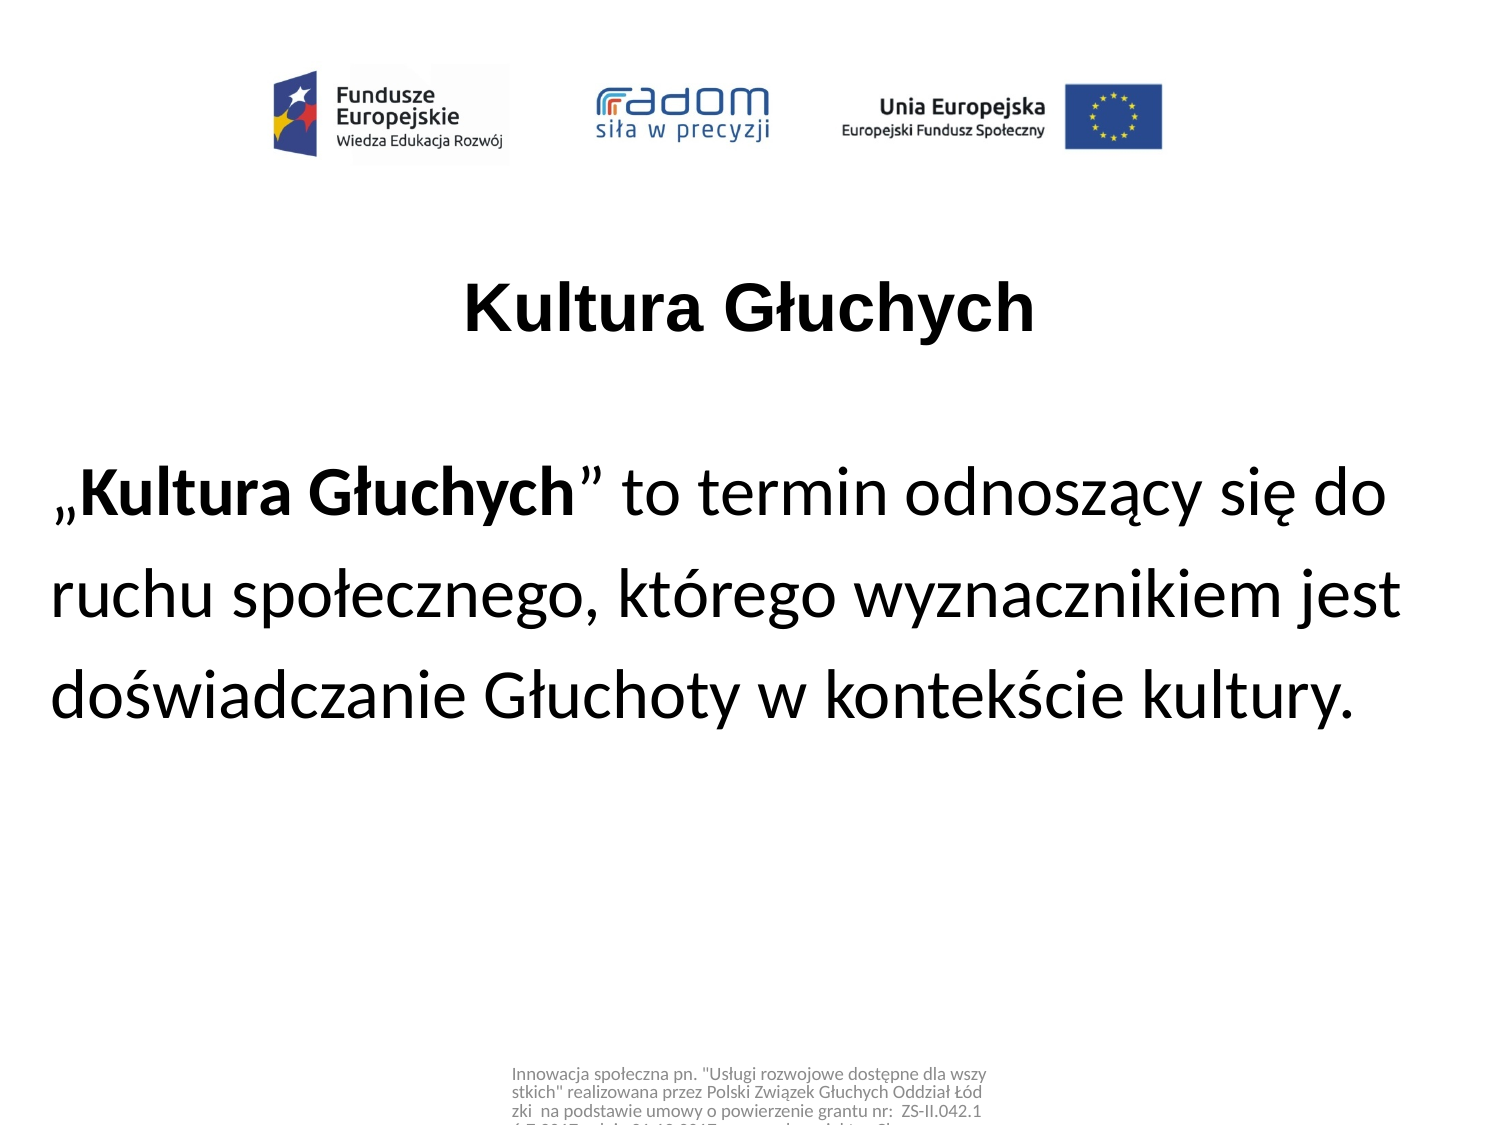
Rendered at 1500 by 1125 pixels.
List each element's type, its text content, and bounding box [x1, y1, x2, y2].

footer Innowacja społeczna pn. "Usługi rozwojowe dostępne dla wszystkich" realizowana przez Polski Związek Głuchych Oddział Łódzki na podstawie umowy o powierzenie grantu nr: ZS-II.042.16.7.2017 z dnia 21.12.2017 w ramach projektu „Chcemy pracować – innowacje w zakresie usług opiekuńczych dla osób zależnych” realizowanego przez Gminę Miasta Radomia w ramach programu Operacyjnego Wiedza Edukacja Rozwój 2014-2020 współfinansowanego ze środków Europejskiego Funduszu Społecznego IV Oś Priorytetowa POWER, Działanie 4.1: Innowacje społeczne [496, 1042, 1004, 1103]
list „Kultura Głuchych” to termin odnoszący się do ruchu społecznego, którego wyznacznikiem jest doświadczanie Głuchoty w kontekście kultury. [35, 420, 1465, 823]
picture [267, 61, 1183, 171]
title Kultura Głuchych [103, 200, 1397, 418]
